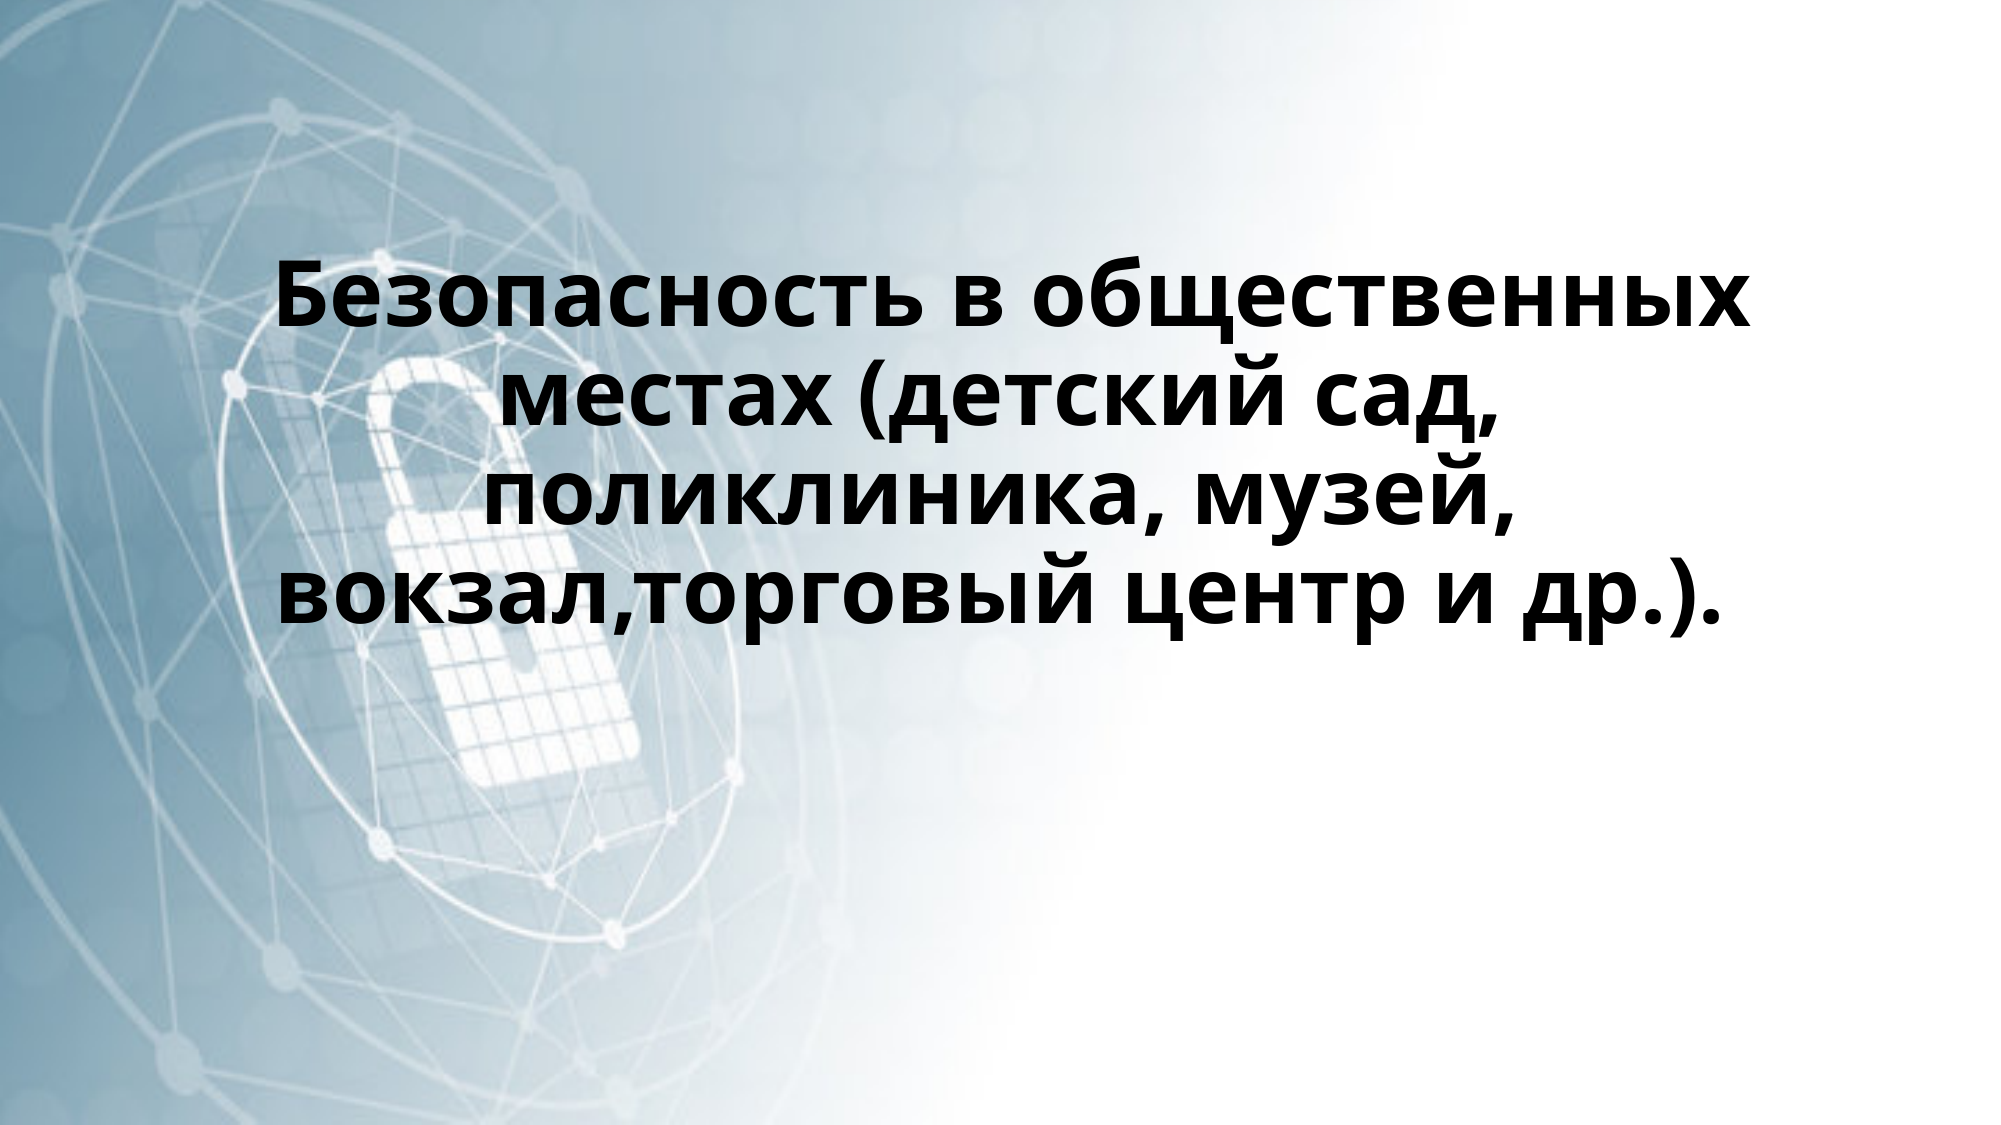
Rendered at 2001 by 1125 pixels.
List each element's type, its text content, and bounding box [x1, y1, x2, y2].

title Безопасность в общественных местах (детский сад, поликлиника, музей, вокзал,торговый центр и др.). [137, 59, 1863, 831]
picture [0, 0, 2001, 1125]
